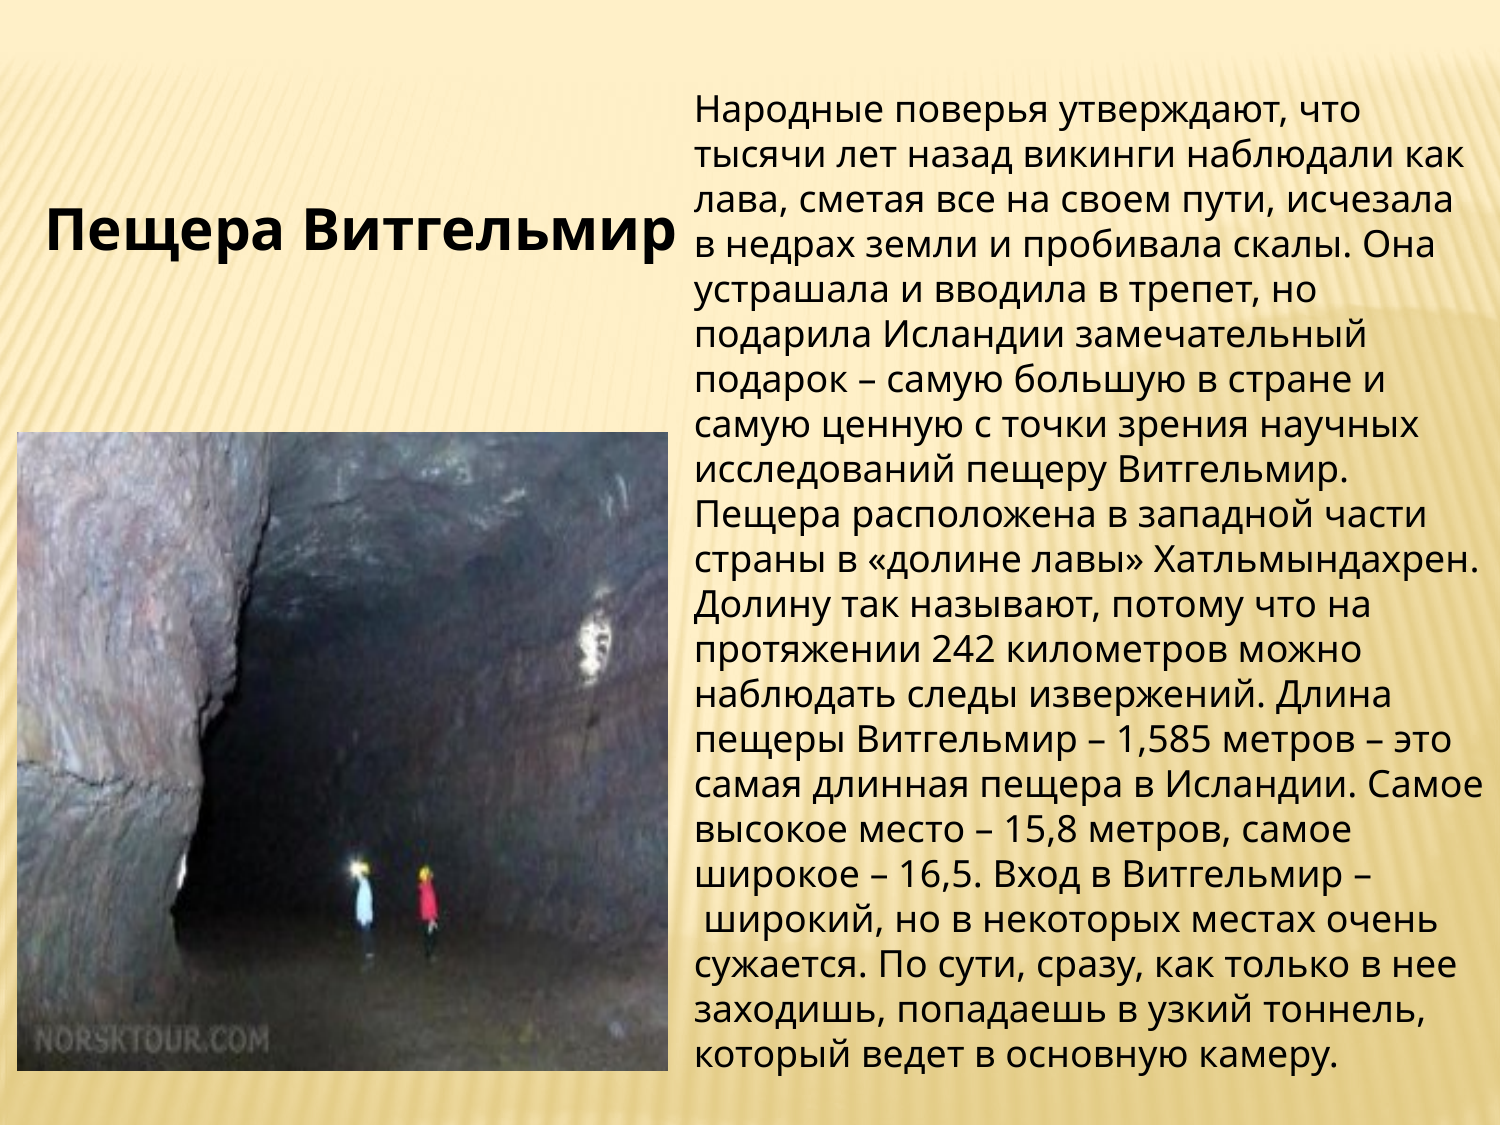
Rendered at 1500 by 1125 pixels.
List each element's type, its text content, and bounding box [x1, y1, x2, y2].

text_box Народные поверья утверждают, что тысячи лет назад викинги наблюдали как лава, сметая все на своем пути, исчезала в недрах земли и пробивала скалы. Она устрашала и вводила в трепет, но подарила Исландии замечательный подарок – самую большую в стране и самую ценную с точки зрения научных исследований пещеру Витгельмир. Пещера расположена в западной части страны в «долине лавы» Хатльмындахрен. Долину так называют, потому что на протяжении 242 километров можно наблюдать следы извержений. Длина пещеры Витгельмир – 1,585 метров – это самая длинная пещера в Исландии. Самое высокое место – 15,8 метров, самое широкое – 16,5. Вход в Витгельмир – широкий, но в некоторых местах очень сужается. По сути, сразу, как только в нее заходишь, попадаешь в узкий тоннель, который ведет в основную камеру. [679, 78, 1500, 1125]
text_box Пещера Витгельмир [29, 184, 679, 270]
picture [17, 432, 668, 1071]
